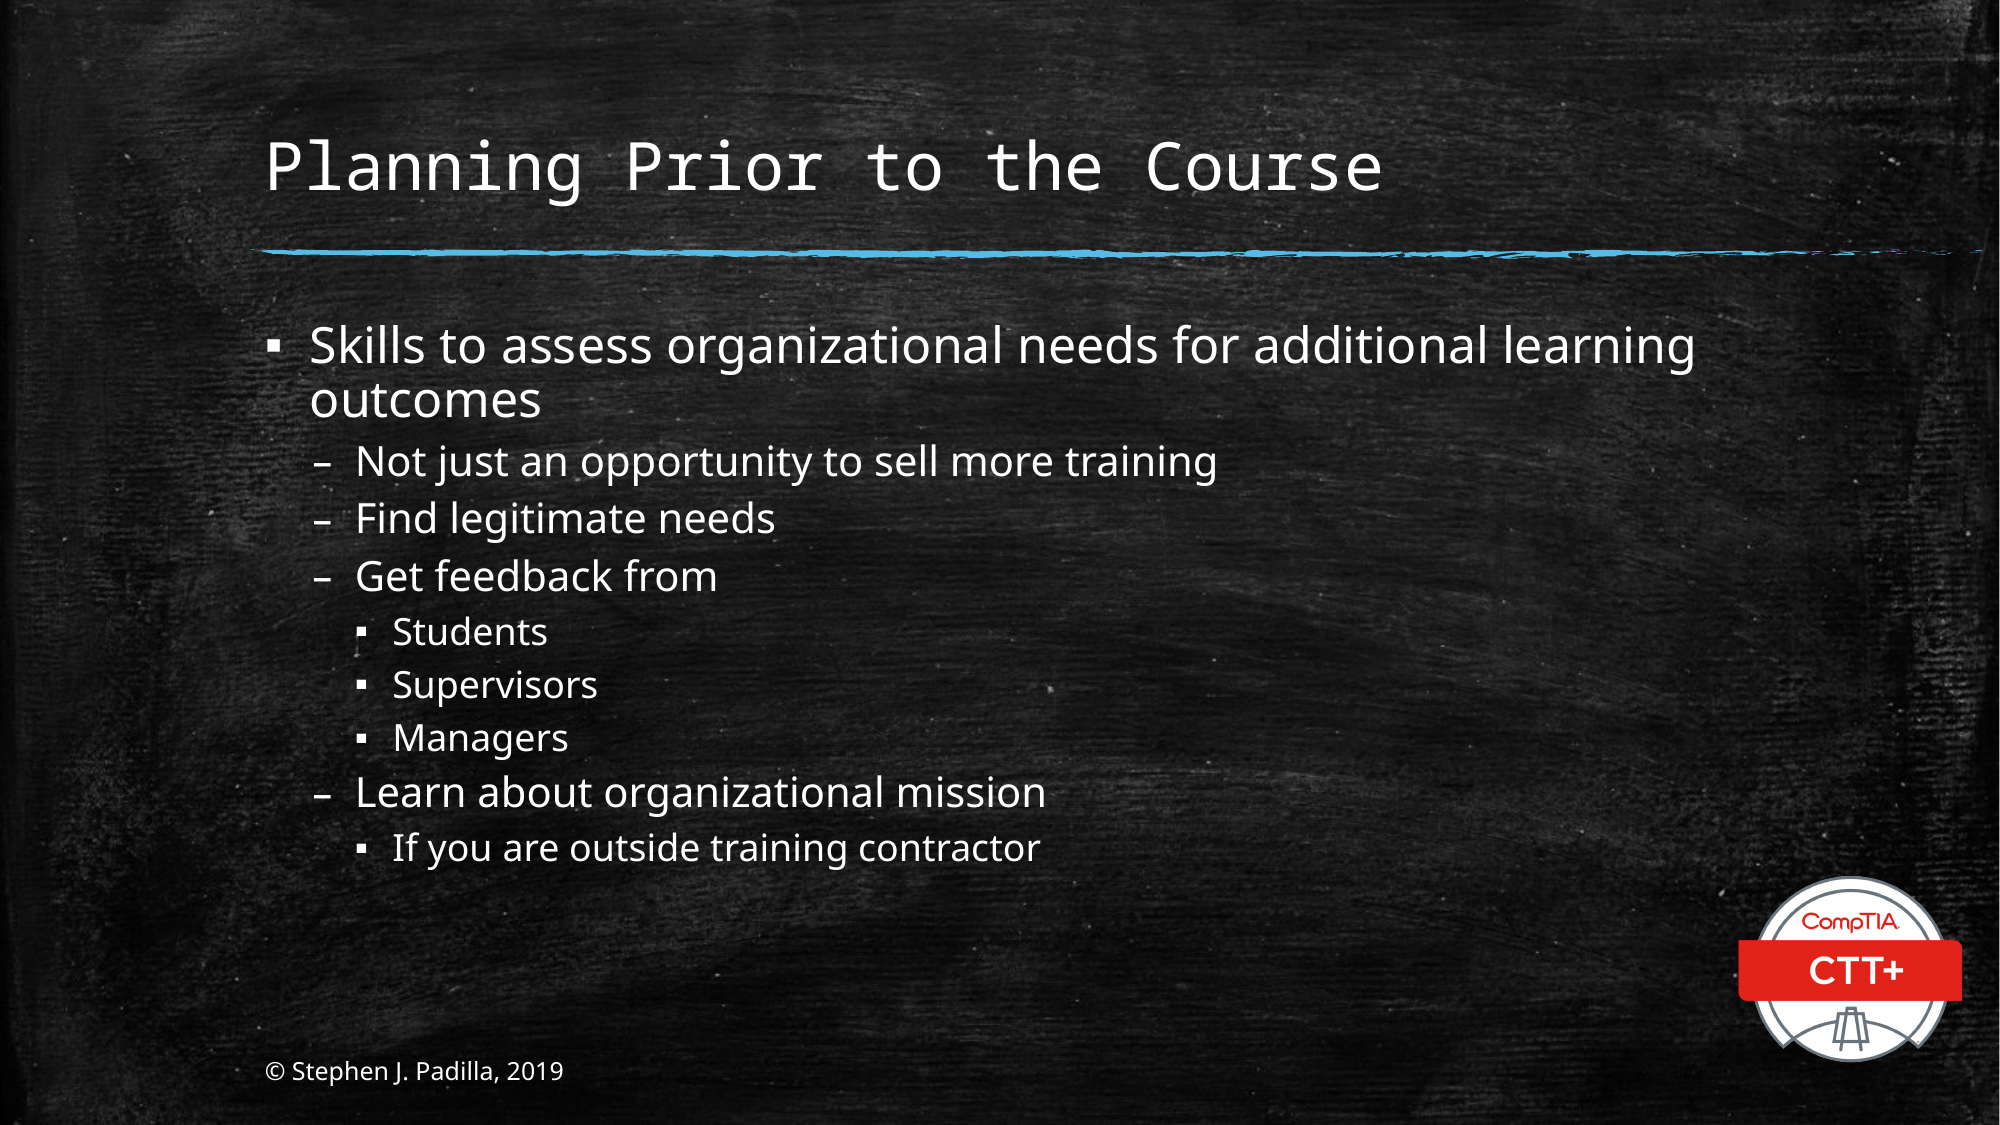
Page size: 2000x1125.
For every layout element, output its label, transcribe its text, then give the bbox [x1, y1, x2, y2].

picture [1699, 824, 2000, 1125]
footer © Stephen J. Padilla, 2019 [249, 1050, 1288, 1096]
list Skills to assess organizational needs for additional learning outcomes Not just an opportunity to sell more training Find legitimate needs Get feedback from Students Supervisors Managers Learn about organizational mission If you are outside training contractor [249, 312, 1750, 1013]
title Planning Prior to the Course [249, 45, 1750, 213]
